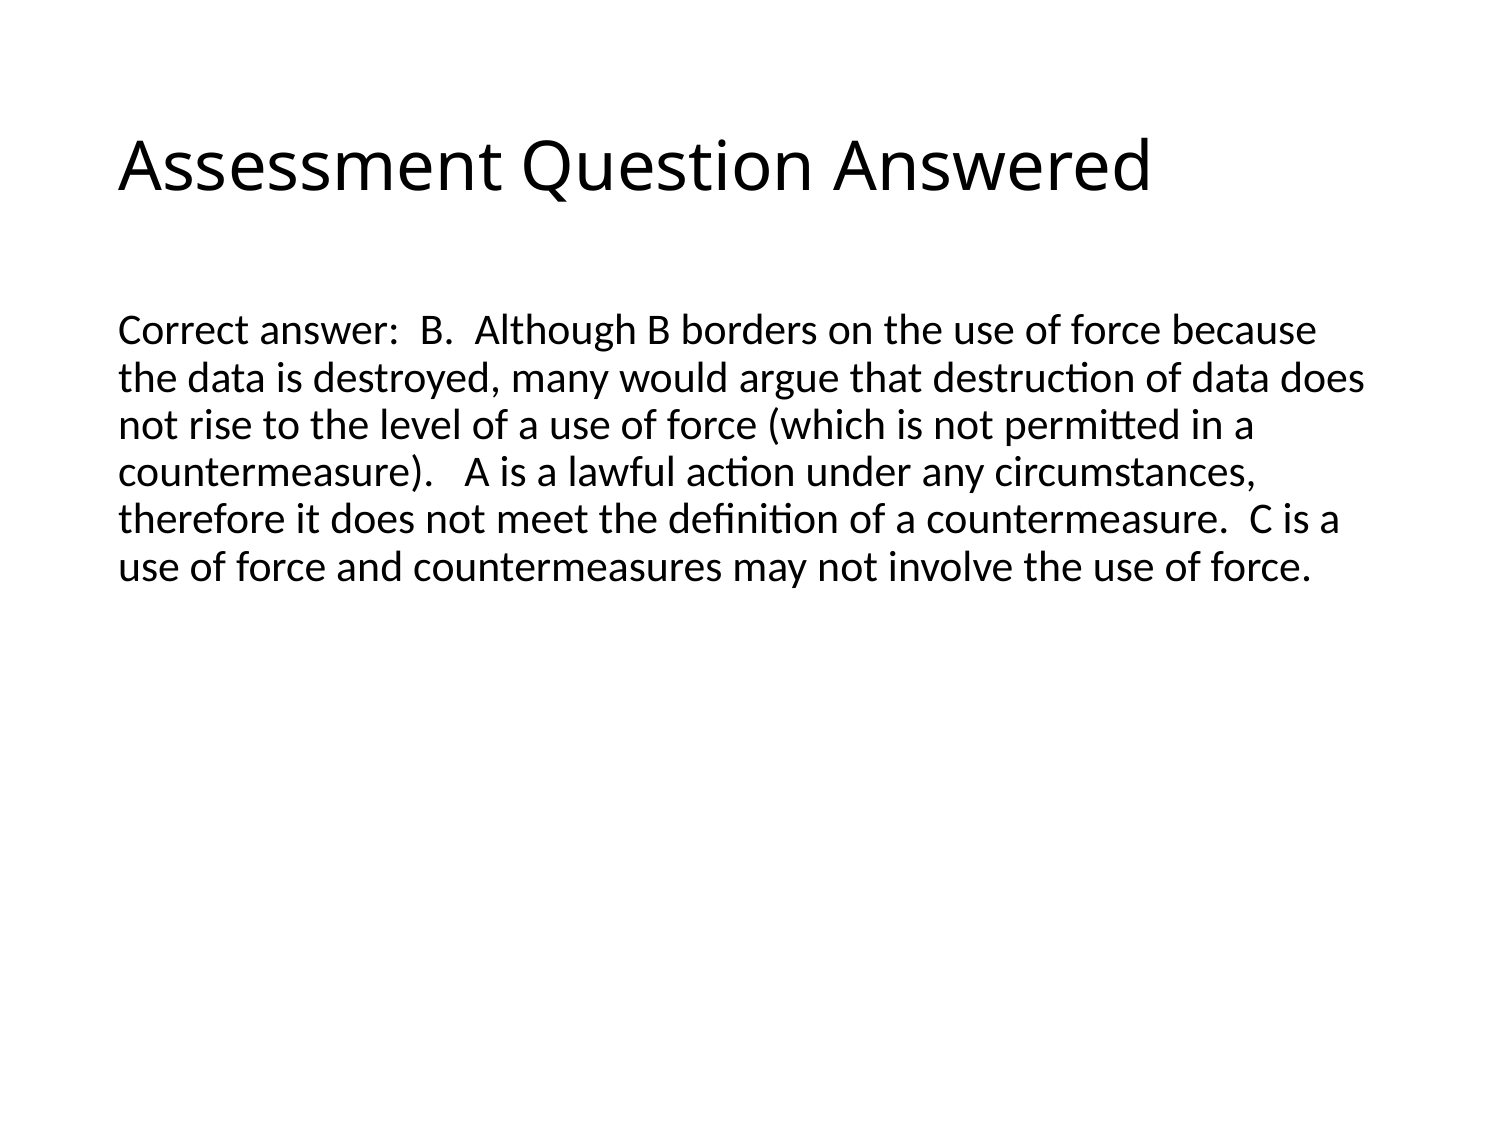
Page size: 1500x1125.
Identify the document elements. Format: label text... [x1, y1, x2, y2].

list Correct answer: B. Although B borders on the use of force because the data is destroyed, many would argue that destruction of data does not rise to the level of a use of force (which is not permitted in a countermeasure). A is a lawful action under any circumstances, therefore it does not meet the definition of a countermeasure. C is a use of force and countermeasures may not involve the use of force. [102, 299, 1398, 1014]
title Assessment Question Answered [102, 59, 1398, 278]
